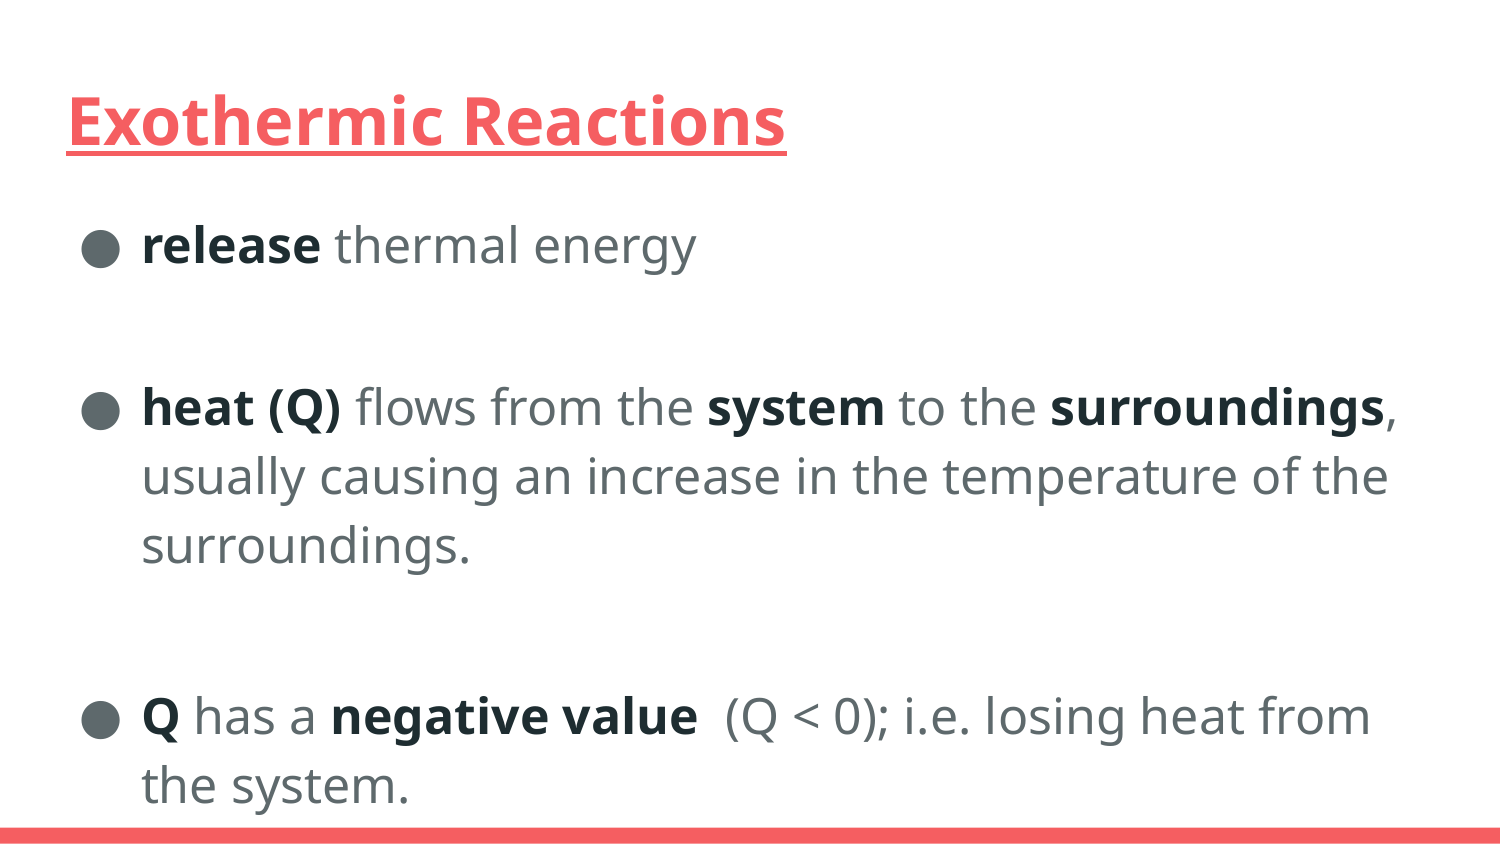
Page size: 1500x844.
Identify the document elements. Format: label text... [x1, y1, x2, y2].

list release thermal energy heat (Q) flows from the system to the surroundings, usually causing an increase in the temperature of the surroundings. Q has a negative value (Q < 0); i.e. losing heat from the system. [51, 189, 1449, 750]
title Exothermic Reactions [51, 64, 1449, 167]
